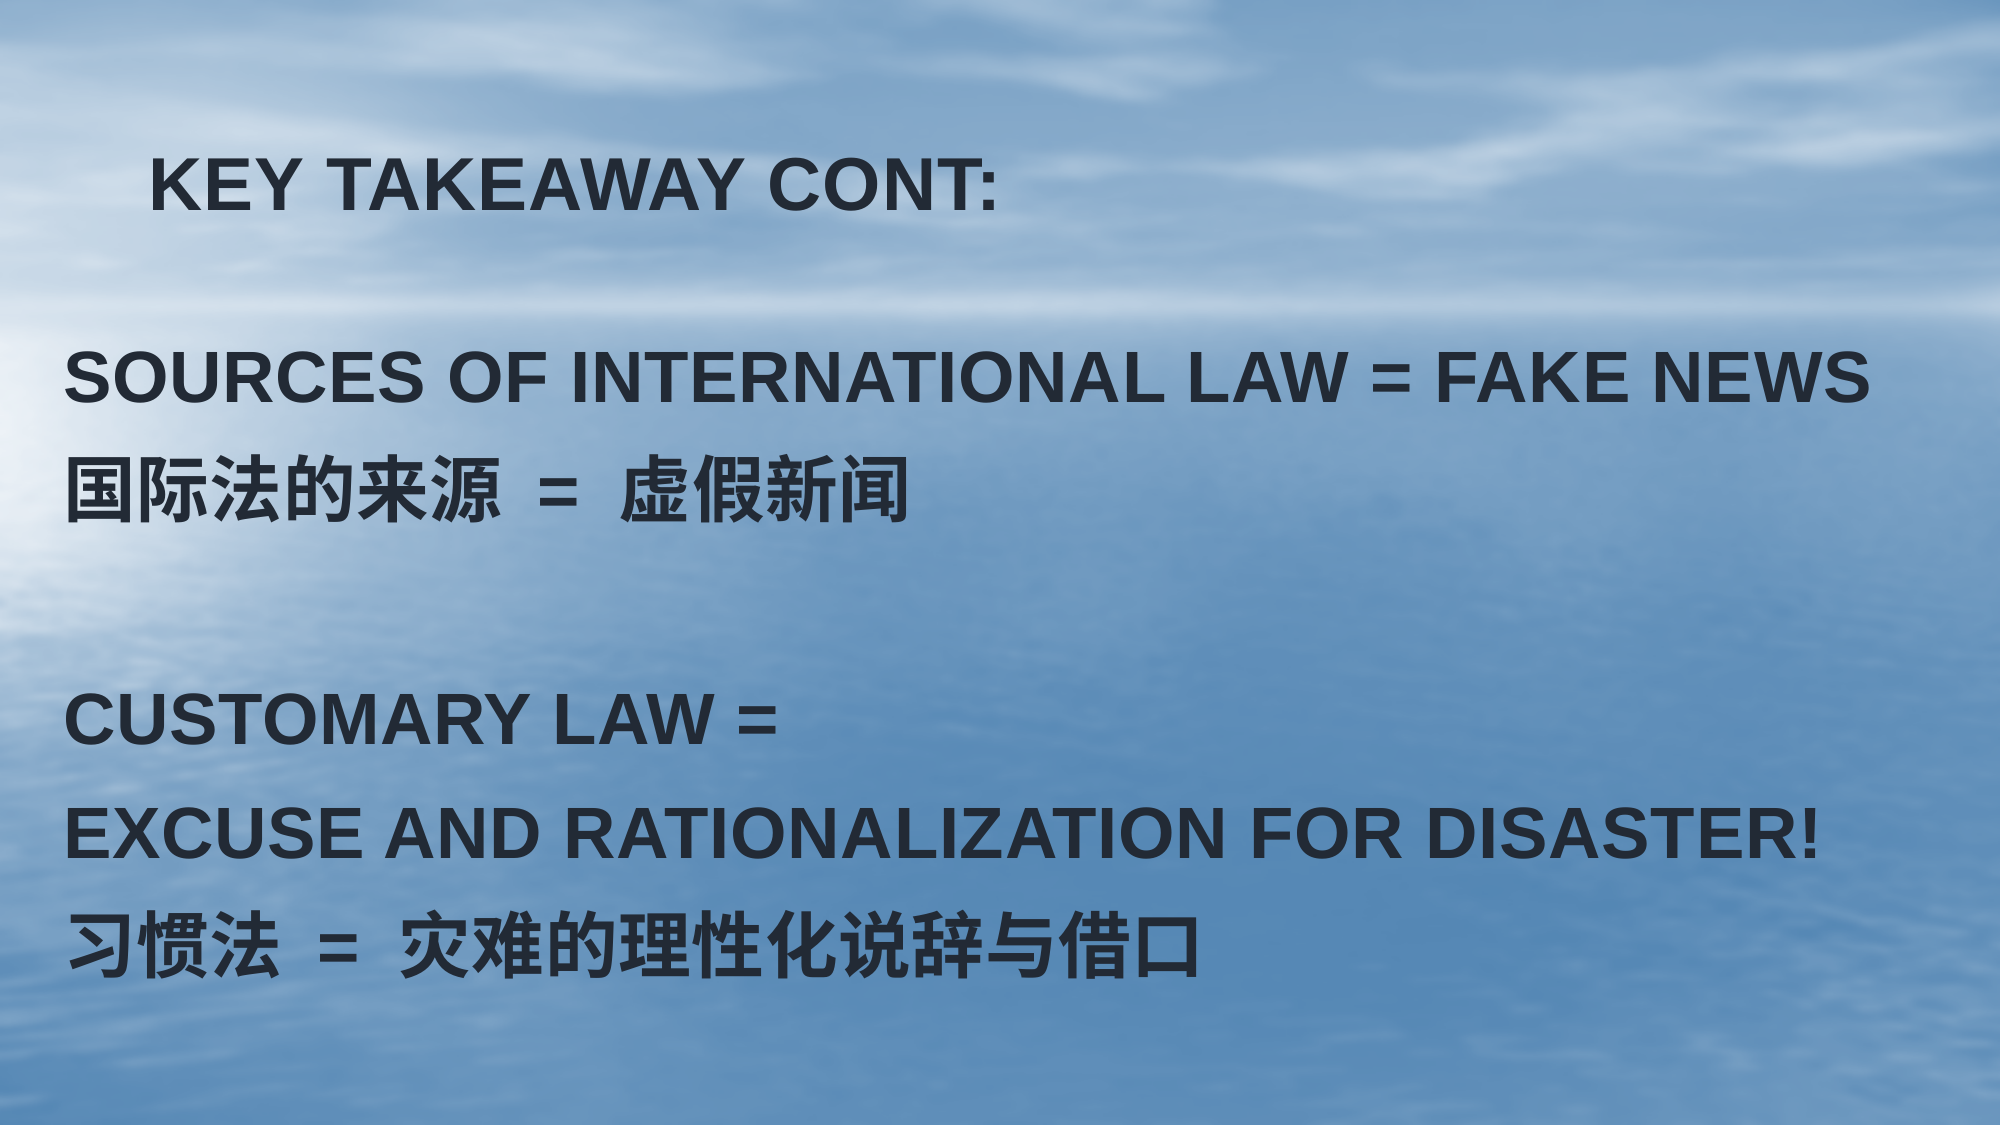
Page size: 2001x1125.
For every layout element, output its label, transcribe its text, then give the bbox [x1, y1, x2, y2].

list SOURCES OF INTERNATIONAL LAW = FAKE NEWS 国际法的来源 = 虚假新闻 CUSTOMARY LAW = EXCUSE AND RATIONALIZATION FOR DISASTER! 习惯法 = 灾难的理性化说辞与借口 [48, 322, 1952, 998]
title Key takeaway cont: [133, 45, 1867, 233]
